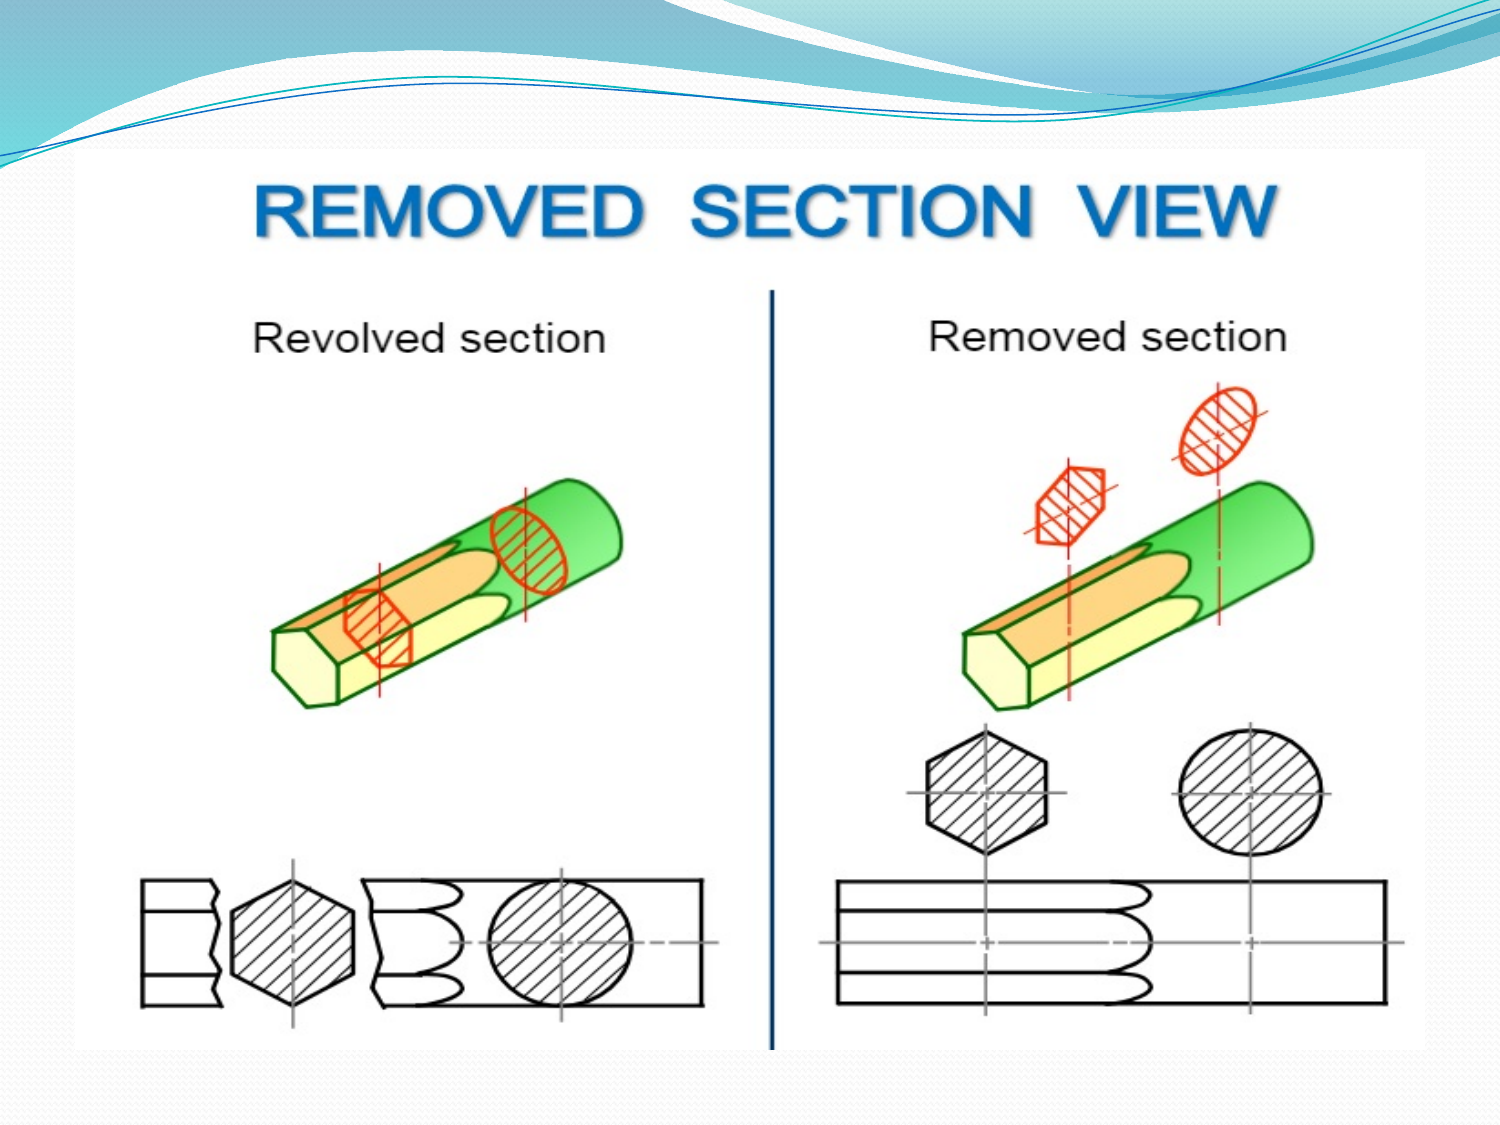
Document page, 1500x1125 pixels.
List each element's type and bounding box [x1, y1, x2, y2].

picture [74, 149, 1426, 1051]
